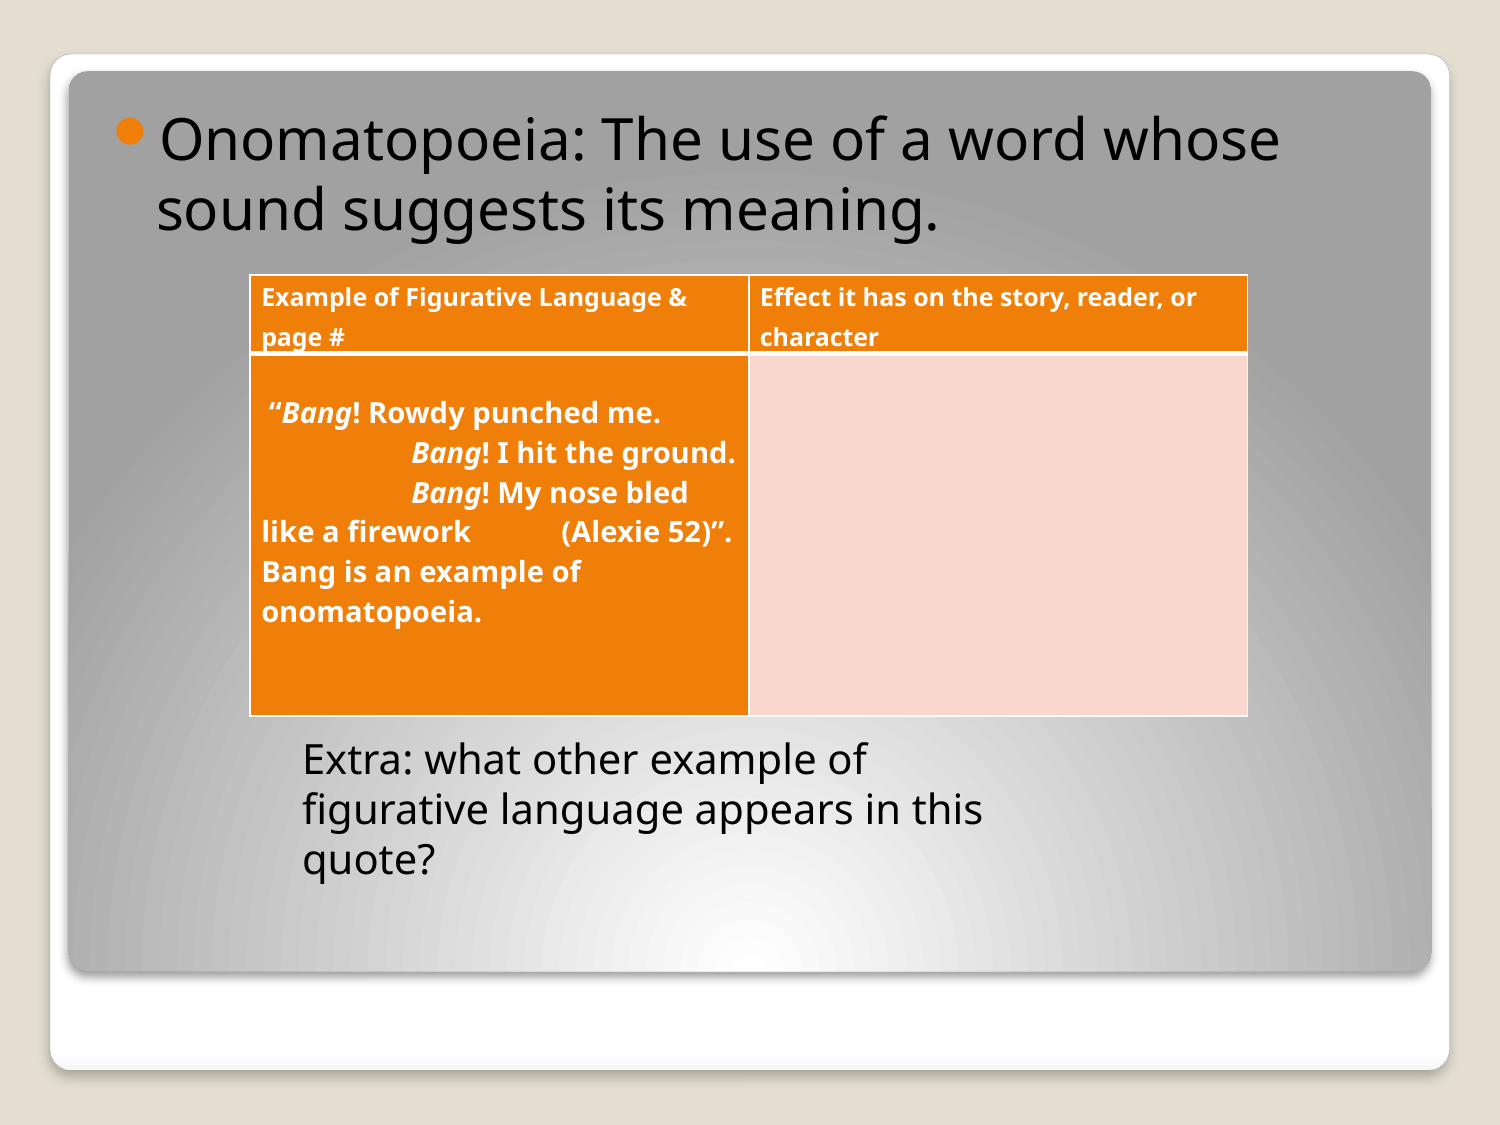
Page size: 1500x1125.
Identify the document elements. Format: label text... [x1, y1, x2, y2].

table_header Example of Figurative Language & page # [251, 276, 748, 351]
table_header Effect it has on the story, reader, or character [750, 276, 1247, 351]
table_cell [750, 356, 1247, 715]
list Onomatopoeia: The use of a word whose sound suggests its meaning. [82, 86, 1425, 774]
table_cell “Bang! Rowdy punched me. Bang! I hit the ground. Bang! My nose bled like a firework (Alexie 52)”. Bang is an example of onomatopoeia. [251, 356, 748, 715]
text_box Extra: what other example of figurative language appears in this quote? [287, 725, 1038, 890]
